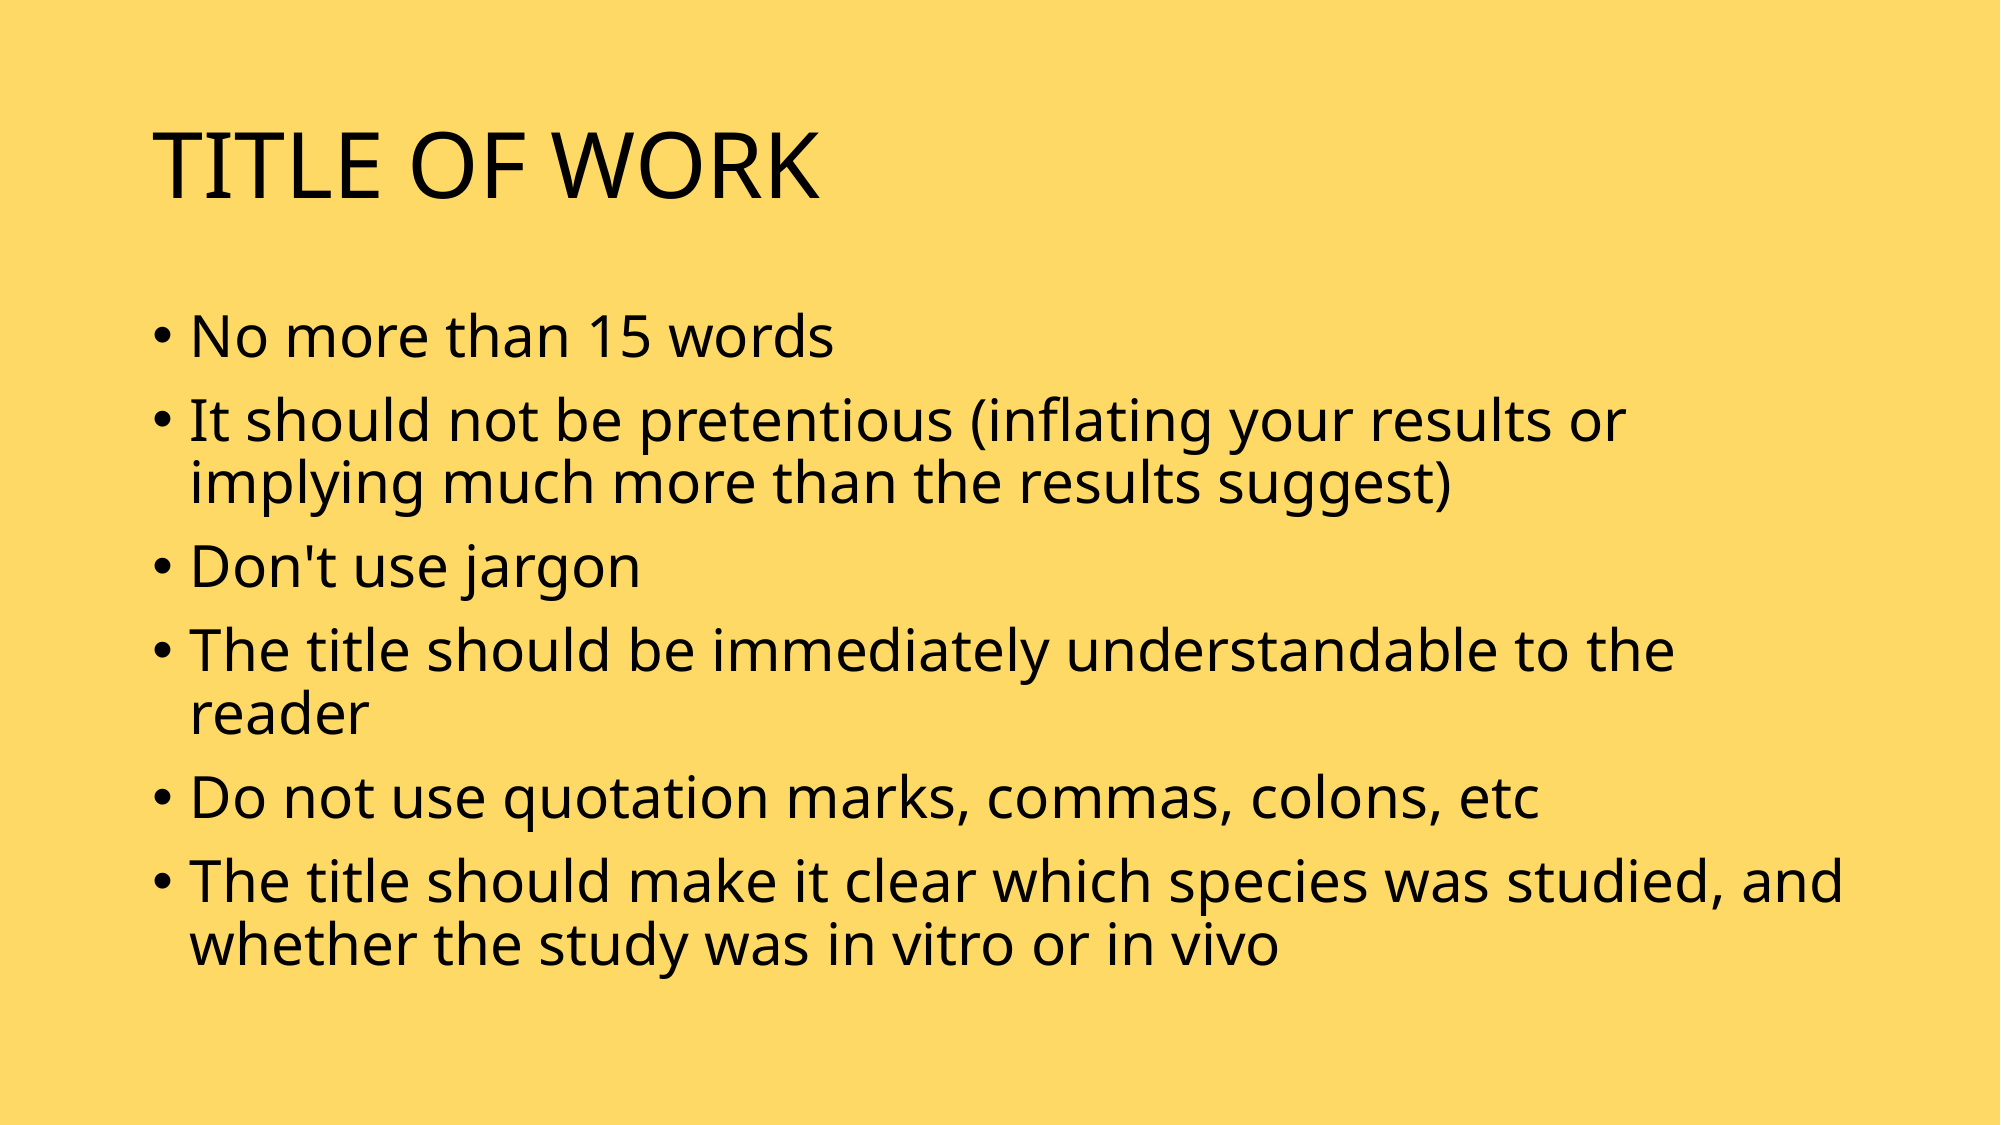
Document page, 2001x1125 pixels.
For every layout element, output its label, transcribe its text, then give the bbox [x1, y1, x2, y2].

title TITLE OF WORK [137, 59, 1863, 278]
list No more than 15 words It should not be pretentious (inflating your results or implying much more than the results suggest) Don't use jargon The title should be immediately understandable to the reader Do not use quotation marks, commas, colons, etc The title should make it clear which species was studied, and whether the study was in vitro or in vivo [137, 299, 1863, 1014]
